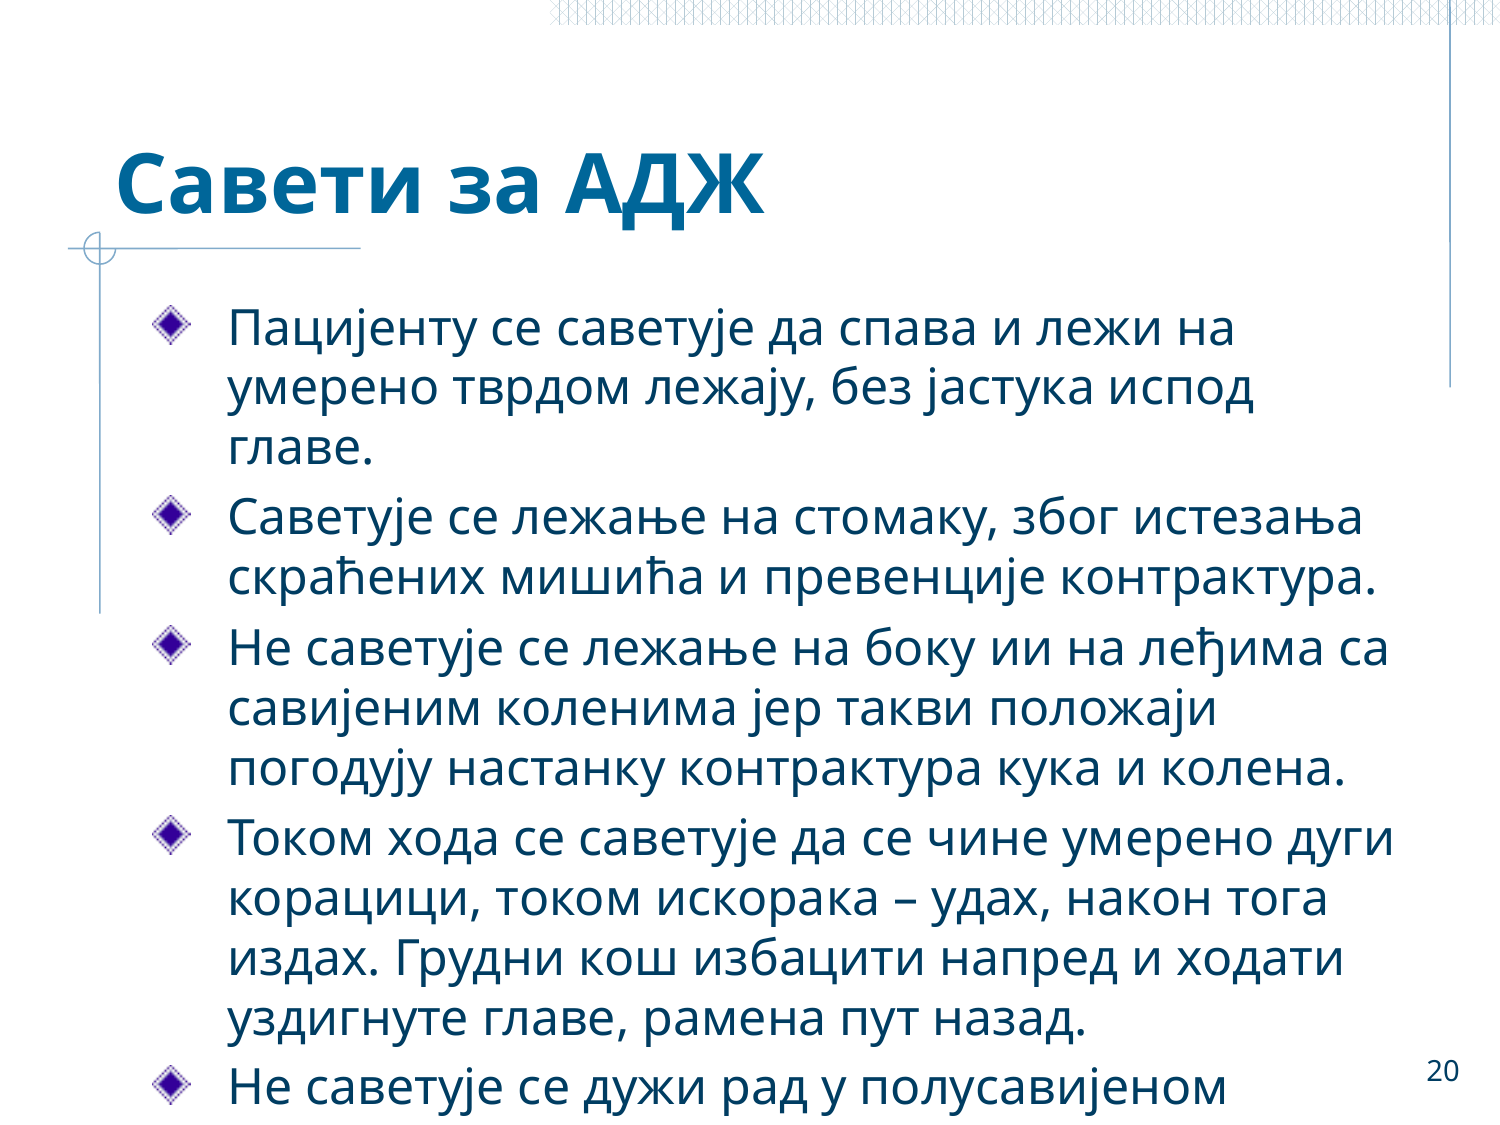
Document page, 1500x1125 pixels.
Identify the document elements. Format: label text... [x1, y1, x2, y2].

picture [152, 305, 191, 345]
slide_number 20 [1162, 1025, 1475, 1100]
title Савети за АДЖ [99, 49, 1376, 238]
list Пацијенту се саветује да спава и лежи на умерено тврдом лежају, без јастука испод главе. Саветује се лежање на стомаку, због истезања скраћених мишића и превенције контрактура. Не саветује се лежање на боку ии на леђима са савијеним коленима јер такви положаји погодују настанку контрактура кука и колена. Током хода се саветује да се чине умерено дуги корацици, током искорака – удах, након тога издах. Грудни кош избацити напред и ходати уздигнуте главе, рамена пут назад. Не саветује се дужи рад у полусавијеном положају. [137, 287, 1413, 963]
picture [152, 495, 191, 535]
picture [152, 815, 191, 855]
picture [152, 1065, 191, 1105]
picture [152, 625, 191, 665]
